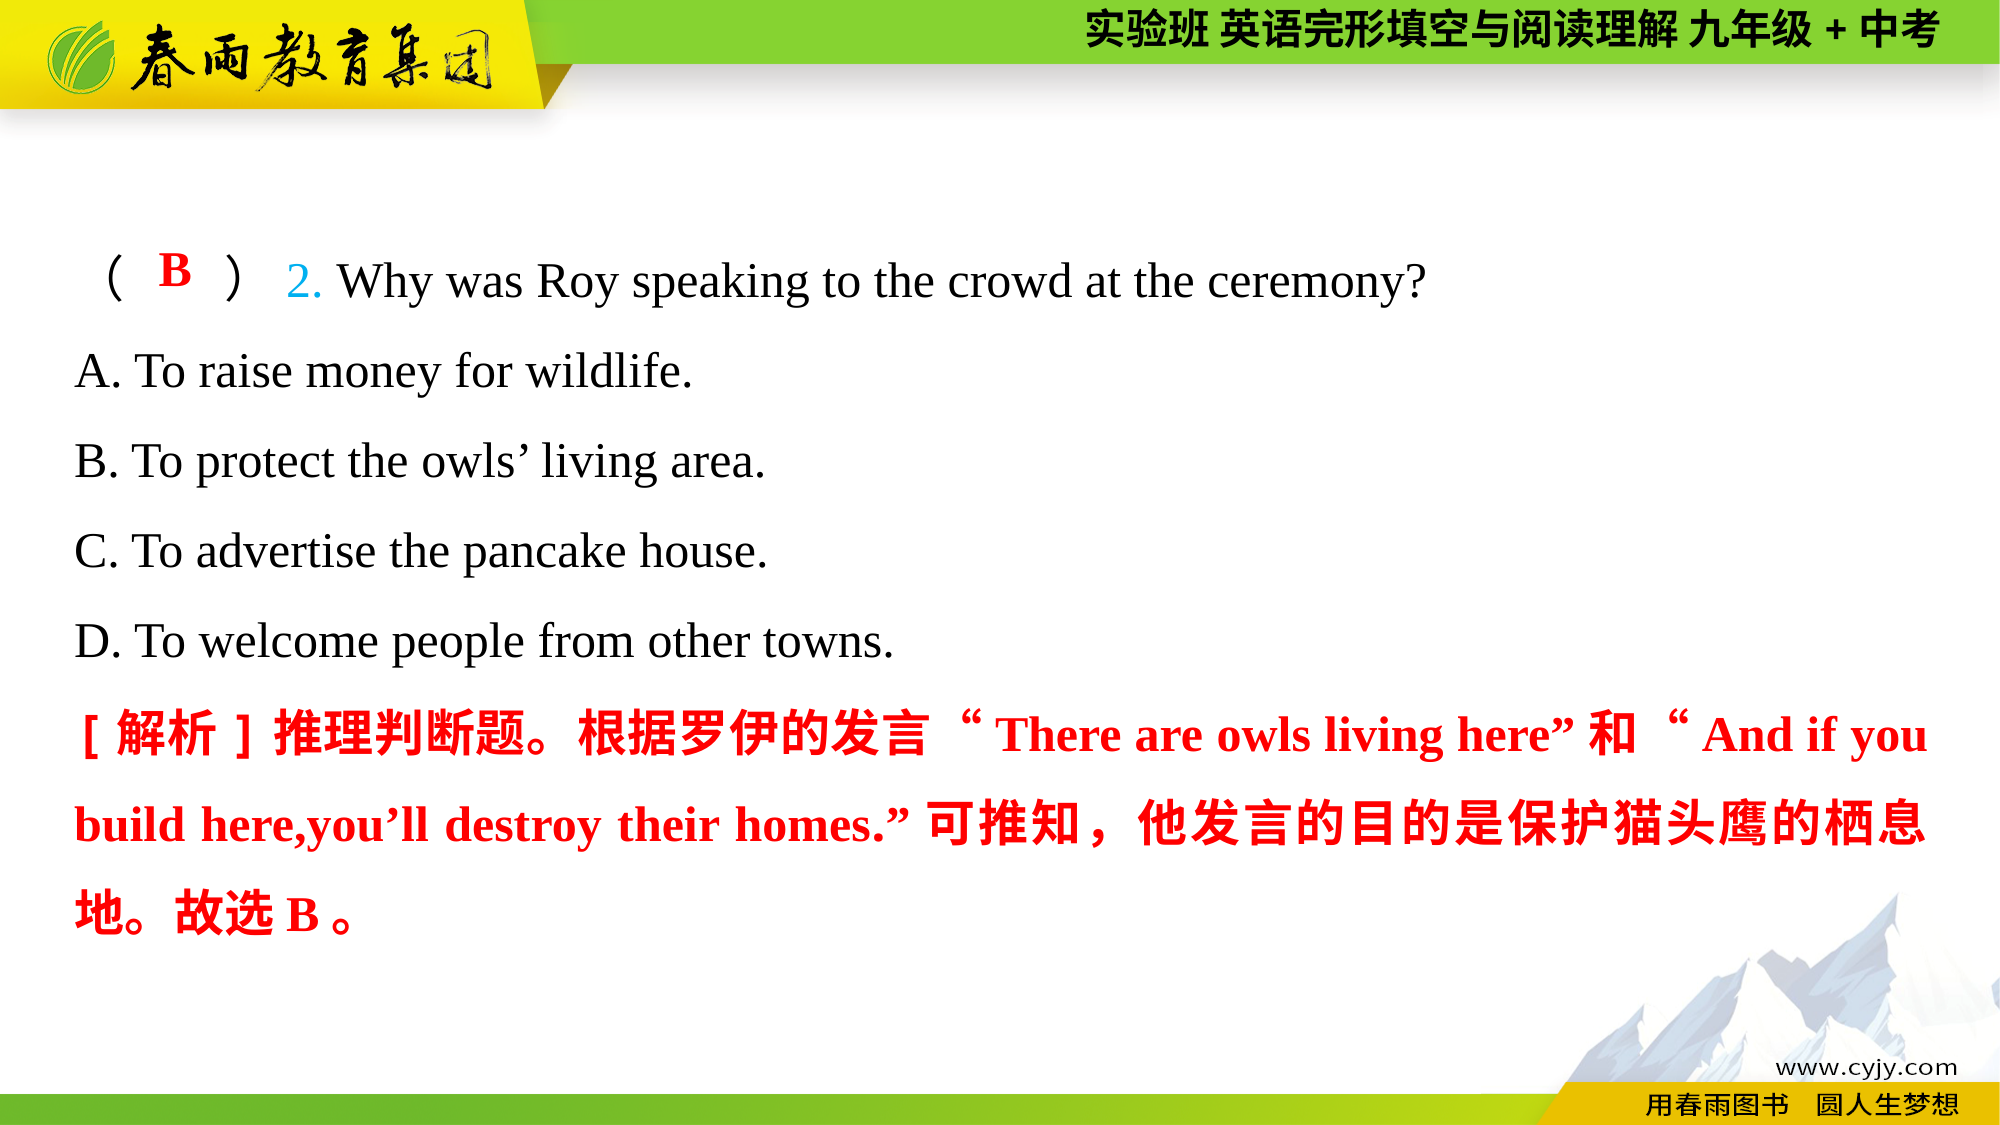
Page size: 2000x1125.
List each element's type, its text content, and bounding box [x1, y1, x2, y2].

text_box [解析]推理判断题。根据罗伊的发言“There are owls living here”和“And if you build here,you’ll destroy their homes.”可推知，他发言的目的是保护猫头鹰的栖息地。故选B。 [59, 679, 1944, 950]
picture [0, 0, 2000, 1125]
text_box B [143, 228, 207, 304]
list （ ）2. Why was Roy speaking to the crowd at the ceremony? A. To raise money for wildlife. B. To protect the owls’ living area. C. To advertise the pancake house. D. To welcome people from other towns. [59, 209, 1944, 679]
